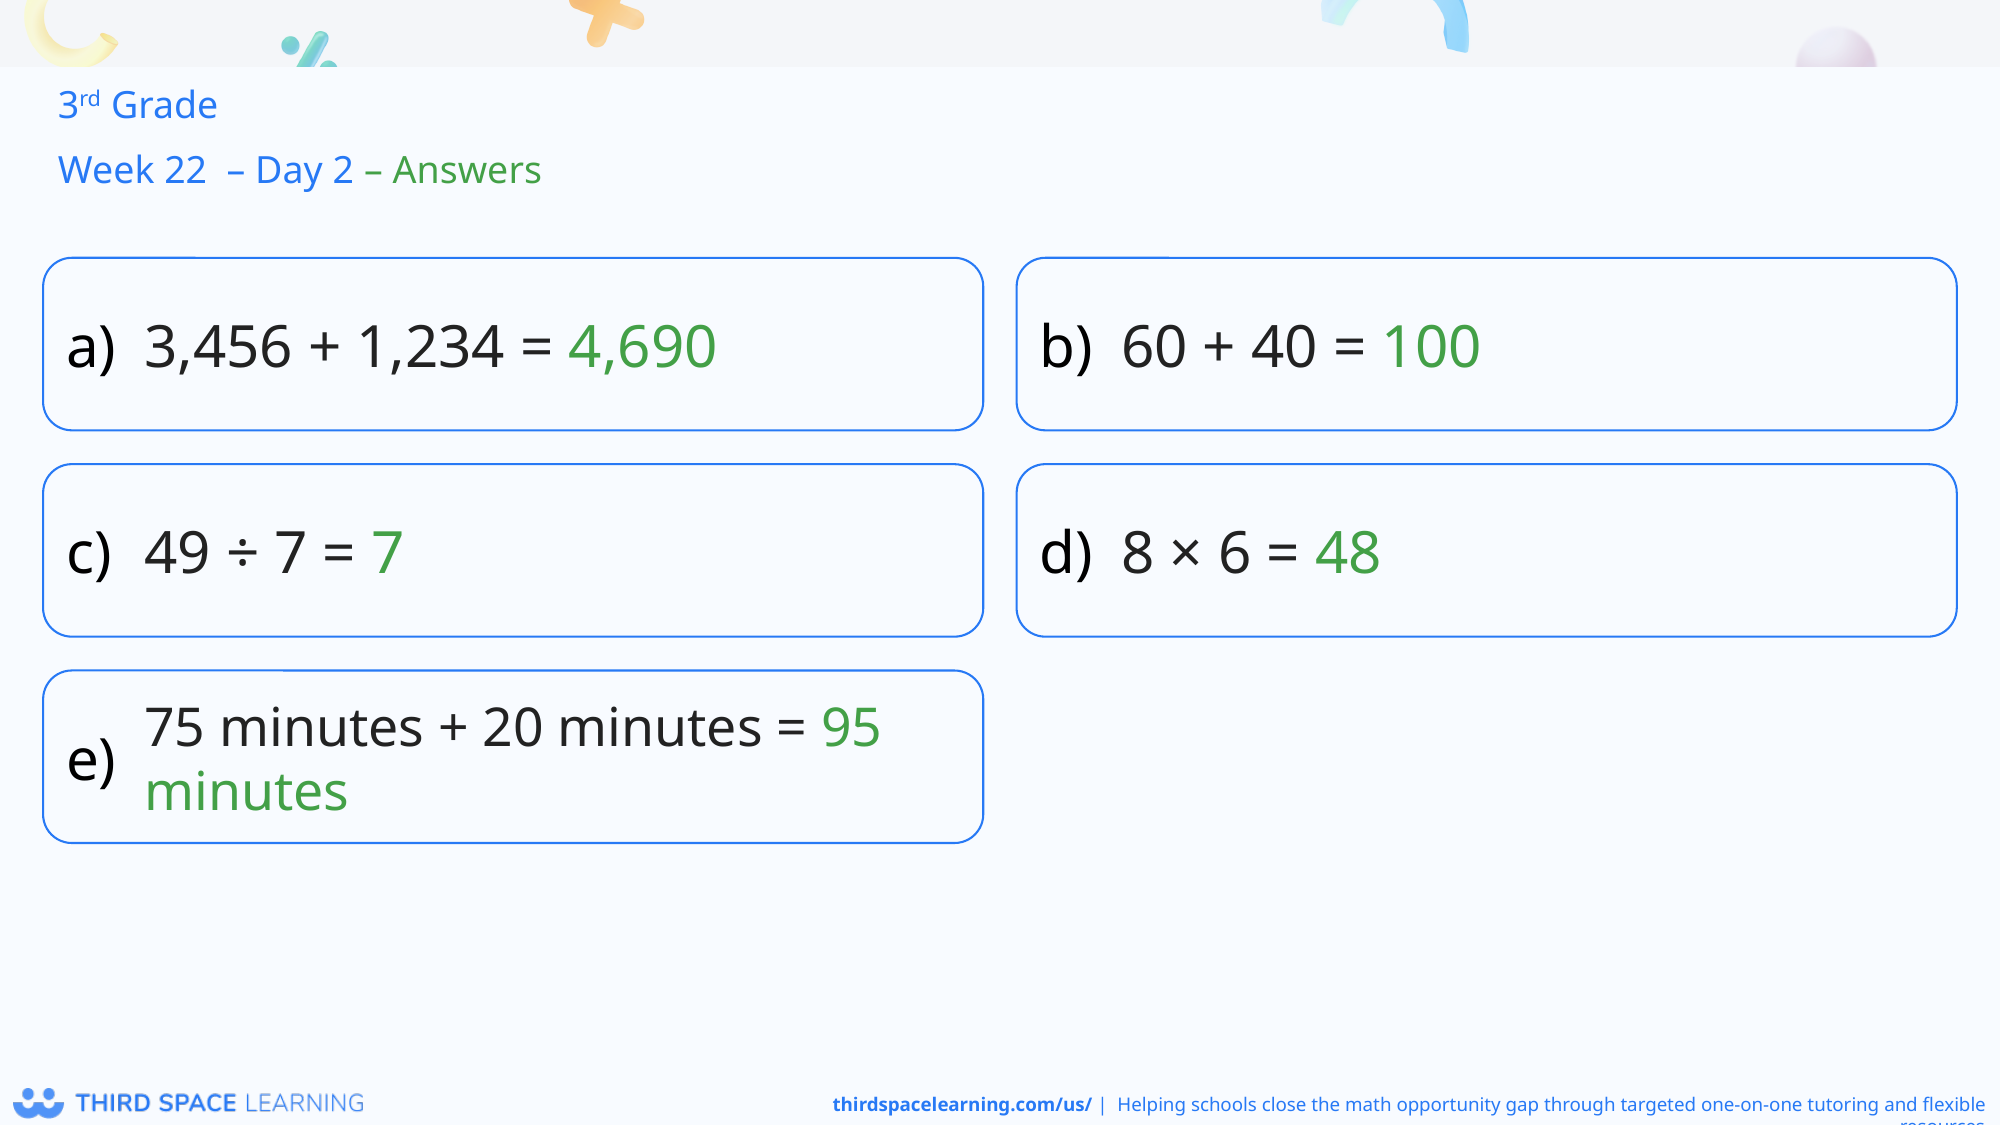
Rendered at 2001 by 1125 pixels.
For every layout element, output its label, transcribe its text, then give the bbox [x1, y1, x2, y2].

list 3,456 + 1,234 = 4,690 [129, 272, 962, 416]
picture [0, 0, 2000, 67]
list 75 minutes + 20 minutes = 95 minutes [129, 684, 962, 829]
text_box 3rd Grade Week 22 – Day 2 – Answers [43, 73, 705, 212]
list 49 ÷ 7 = 7 [129, 478, 962, 623]
list 8 × 6 = 48 [1106, 478, 1939, 623]
list 60 + 40 = 100 [1106, 272, 1939, 416]
picture [13, 1088, 365, 1119]
